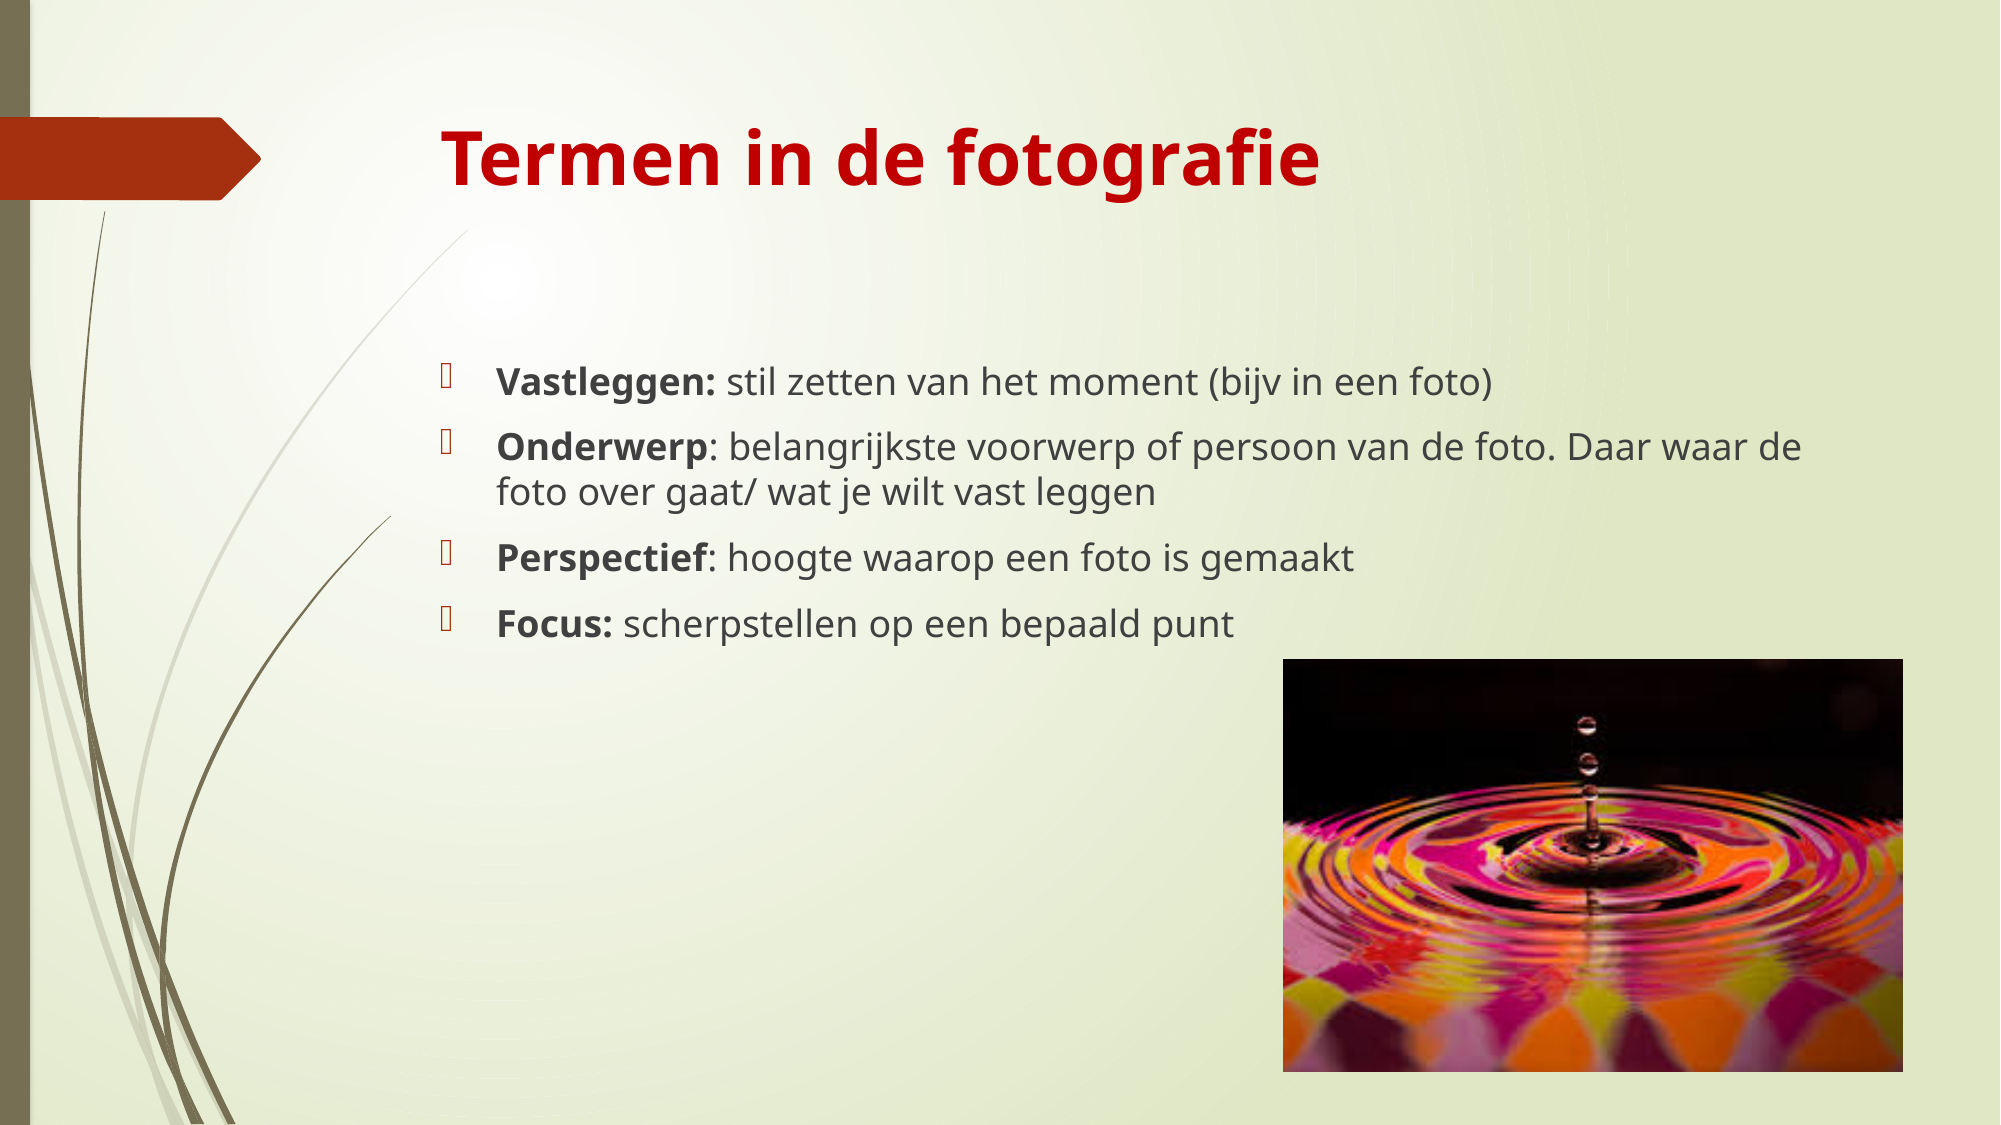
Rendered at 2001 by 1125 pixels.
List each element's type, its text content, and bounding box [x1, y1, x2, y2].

picture [1283, 659, 1904, 1073]
title Termen in de fotografie [425, 102, 1888, 313]
list Vastleggen: stil zetten van het moment (bijv in een foto)​ Onderwerp: belangrijkste voorwerp of persoon van de foto. Daar waar de foto over gaat/ wat je wilt vast leggen​ Perspectief: hoogte waarop een foto is gemaakt​ Focus: scherpstellen op een bepaald punt [424, 350, 1888, 970]
